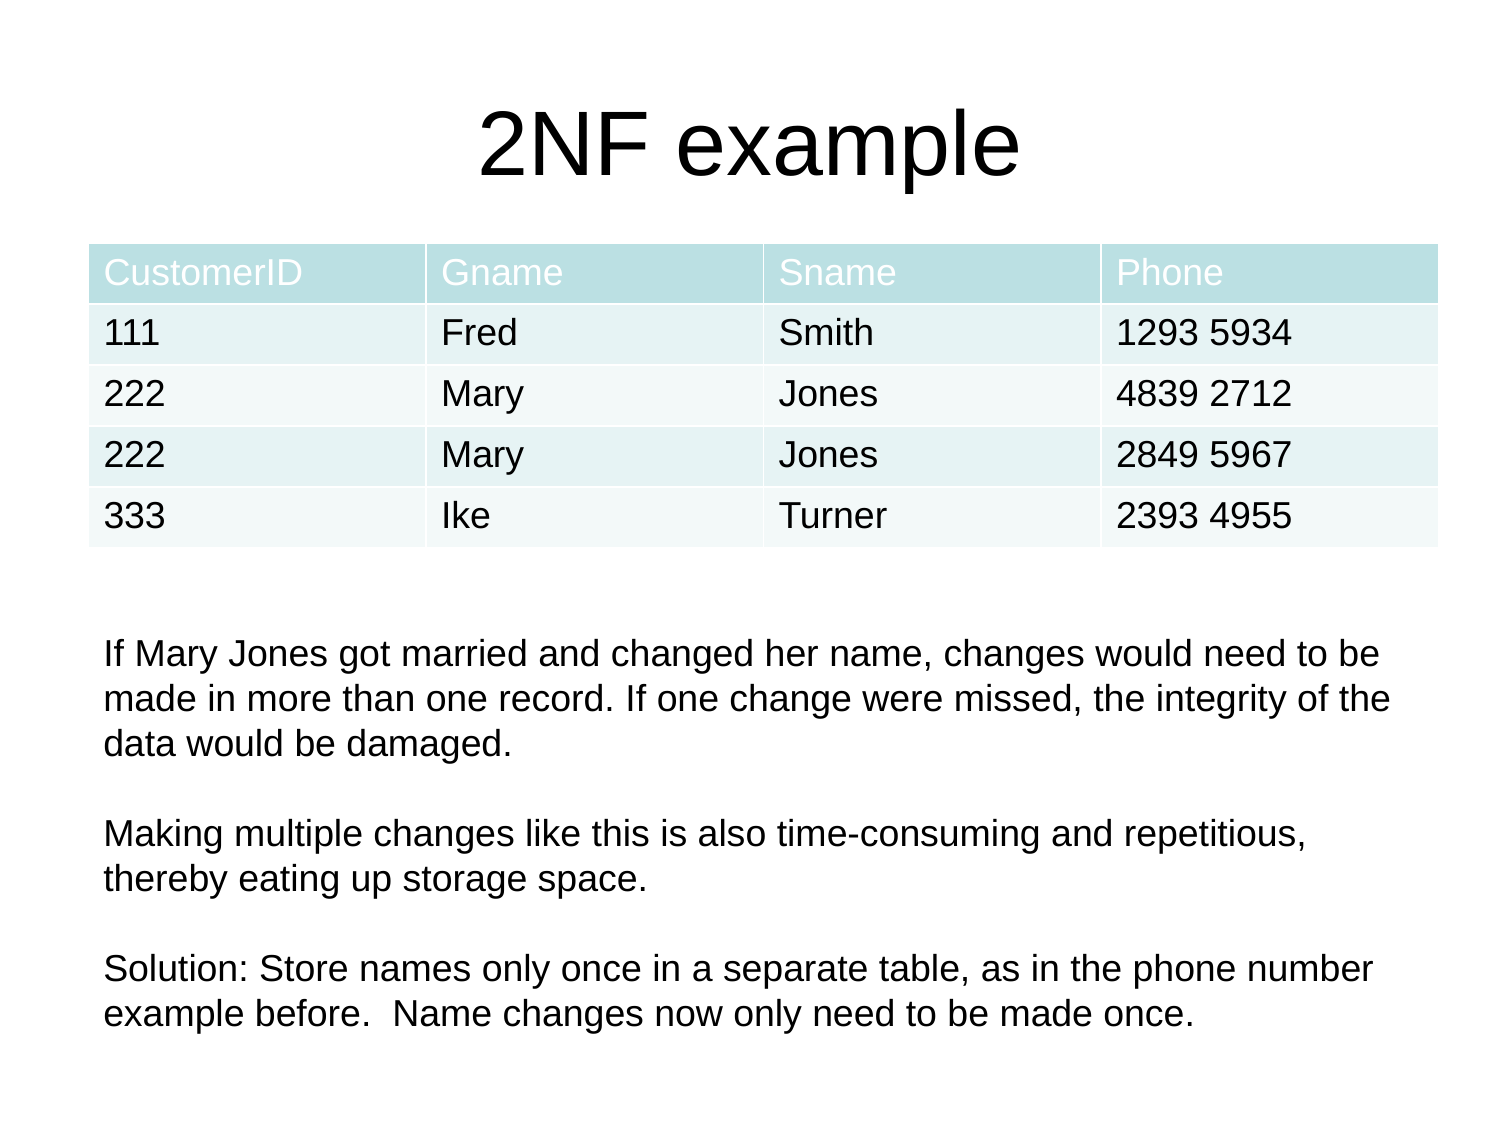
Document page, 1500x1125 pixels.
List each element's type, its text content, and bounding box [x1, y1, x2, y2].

table_cell Fred [427, 305, 763, 364]
table_cell Jones [764, 427, 1100, 486]
table_cell Smith [764, 305, 1100, 364]
table_cell Mary [427, 427, 763, 486]
table_header CustomerID [89, 244, 425, 303]
table_cell 222 [89, 366, 425, 425]
table_cell 222 [89, 427, 425, 486]
table_cell 111 [89, 305, 425, 364]
table_cell 1293 5934 [1102, 305, 1438, 364]
table_cell 333 [89, 488, 425, 547]
table_cell Mary [427, 366, 763, 425]
table_cell Turner [764, 488, 1100, 547]
title 2NF example [74, 44, 1426, 233]
table_cell 2393 4955 [1102, 488, 1438, 547]
table_header Gname [427, 244, 763, 303]
table_cell Ike [427, 488, 763, 547]
table_header Sname [764, 244, 1100, 303]
table_cell 4839 2712 [1102, 366, 1438, 425]
table_cell Jones [764, 366, 1100, 425]
table_cell 2849 5967 [1102, 427, 1438, 486]
table_header Phone [1102, 244, 1438, 303]
text_box If Mary Jones got married and changed her name, changes would need to be made in more than one record. If one change were missed, the integrity of the data would be damaged. Making multiple changes like this is also time-consuming and repetitious, thereby eating up storage space. Solution: Store names only once in a separate table, as in the phone number example before. Name changes now only need to be made once. [88, 621, 1436, 1042]
